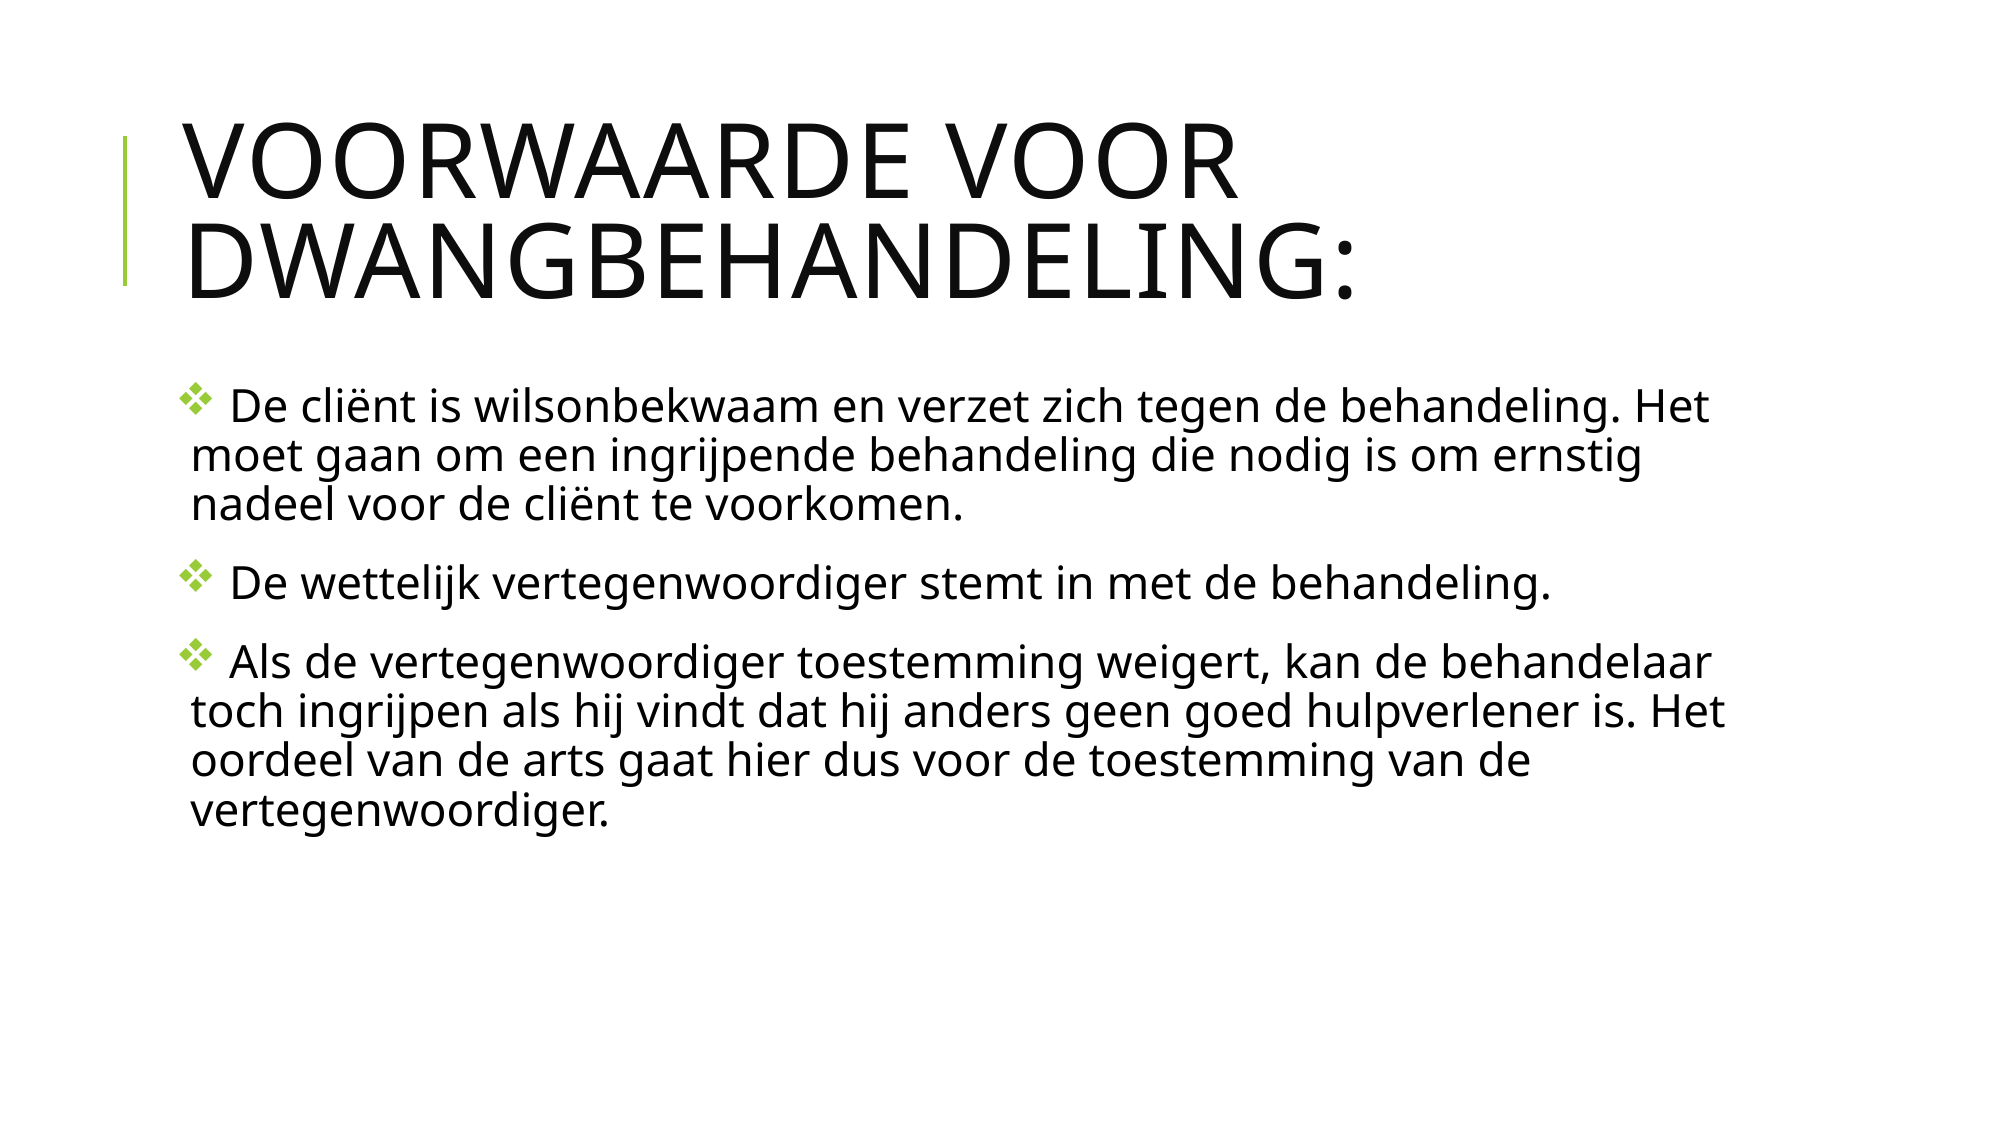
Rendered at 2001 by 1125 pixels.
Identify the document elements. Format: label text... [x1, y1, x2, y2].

title VOORWAARDE VOOR DWANGBEHANDELING: [168, 96, 1763, 342]
list De cliënt is wilsonbekwaam en verzet zich tegen de behandeling. Het moet gaan om een ingrijpende behandeling die nodig is om ernstig nadeel voor de cliënt te voorkomen. De wettelijk vertegenwoordiger stemt in met de behandeling. Als de vertegenwoordiger toestemming weigert, kan de behandelaar toch ingrijpen als hij vindt dat hij anders geen goed hulpverlener is. Het oordeel van de arts gaat hier dus voor de toestemming van de vertegenwoordiger. [168, 375, 1763, 1035]
